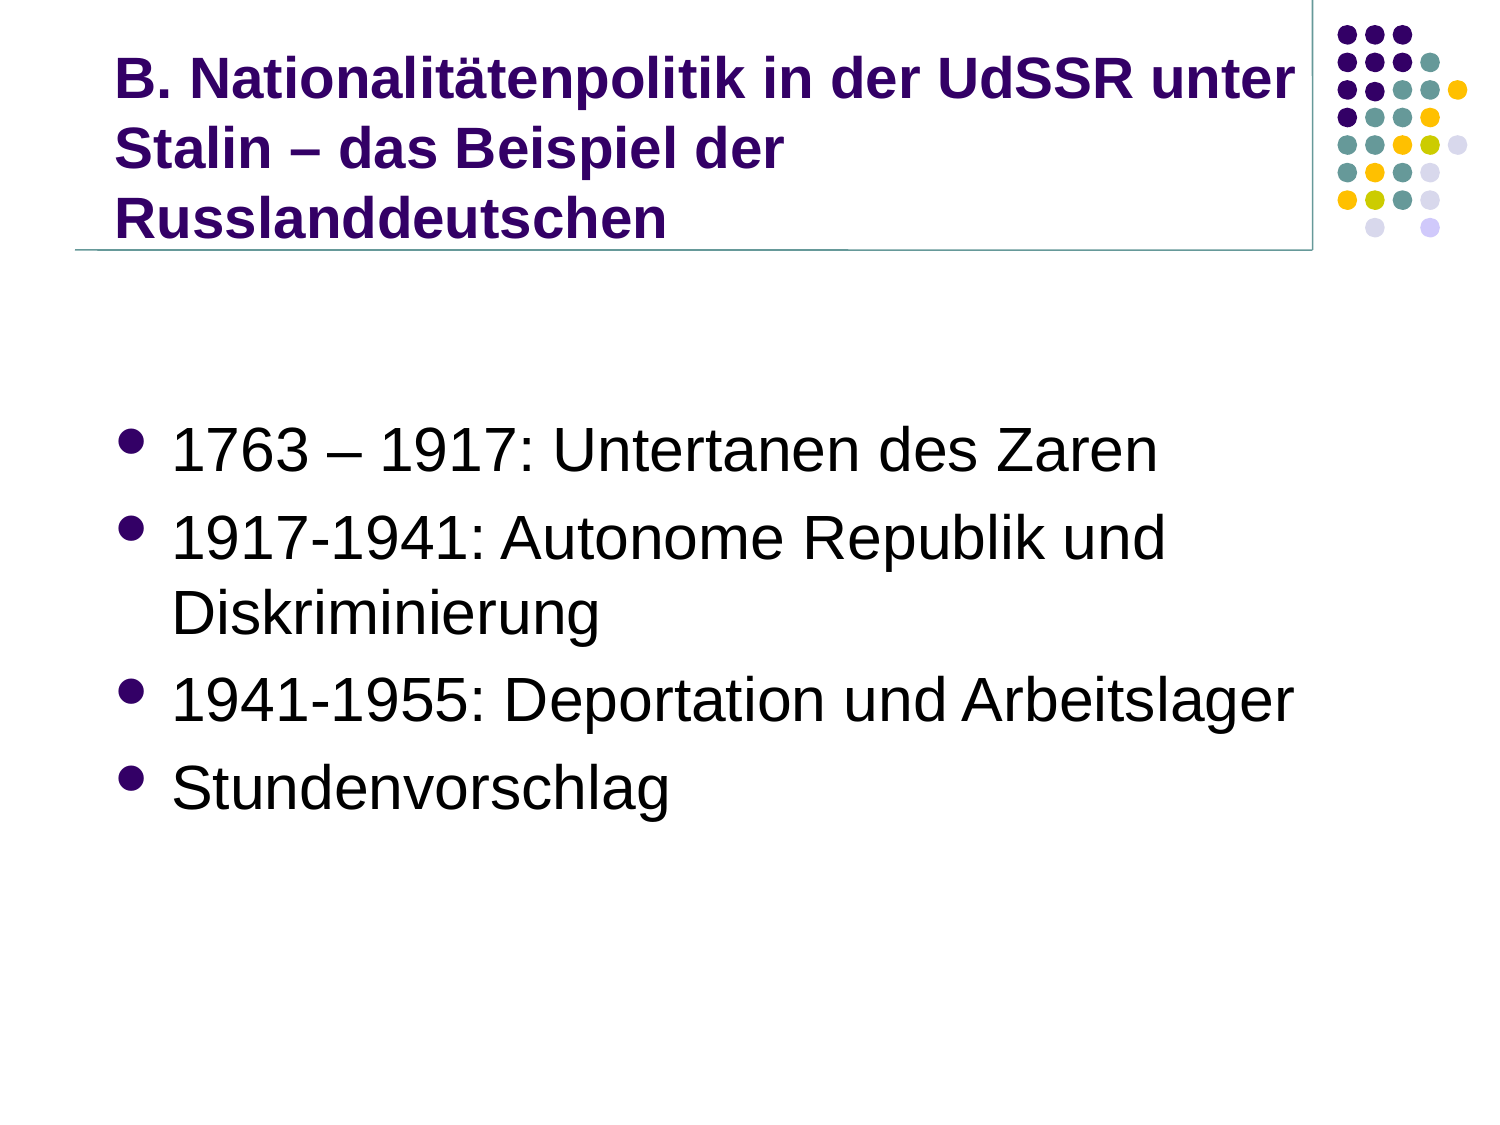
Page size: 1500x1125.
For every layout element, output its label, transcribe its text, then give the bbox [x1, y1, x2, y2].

text_box B. Nationalitätenpolitik in der UdSSR unter Stalin – das Beispiel der Russlanddeutschen [99, 45, 1338, 258]
list 1763 – 1917: Untertanen des Zaren 1917-1941: Autonome Republik und Diskriminierung 1941-1955: Deportation und Arbeitslager Stundenvorschlag [99, 314, 1451, 935]
